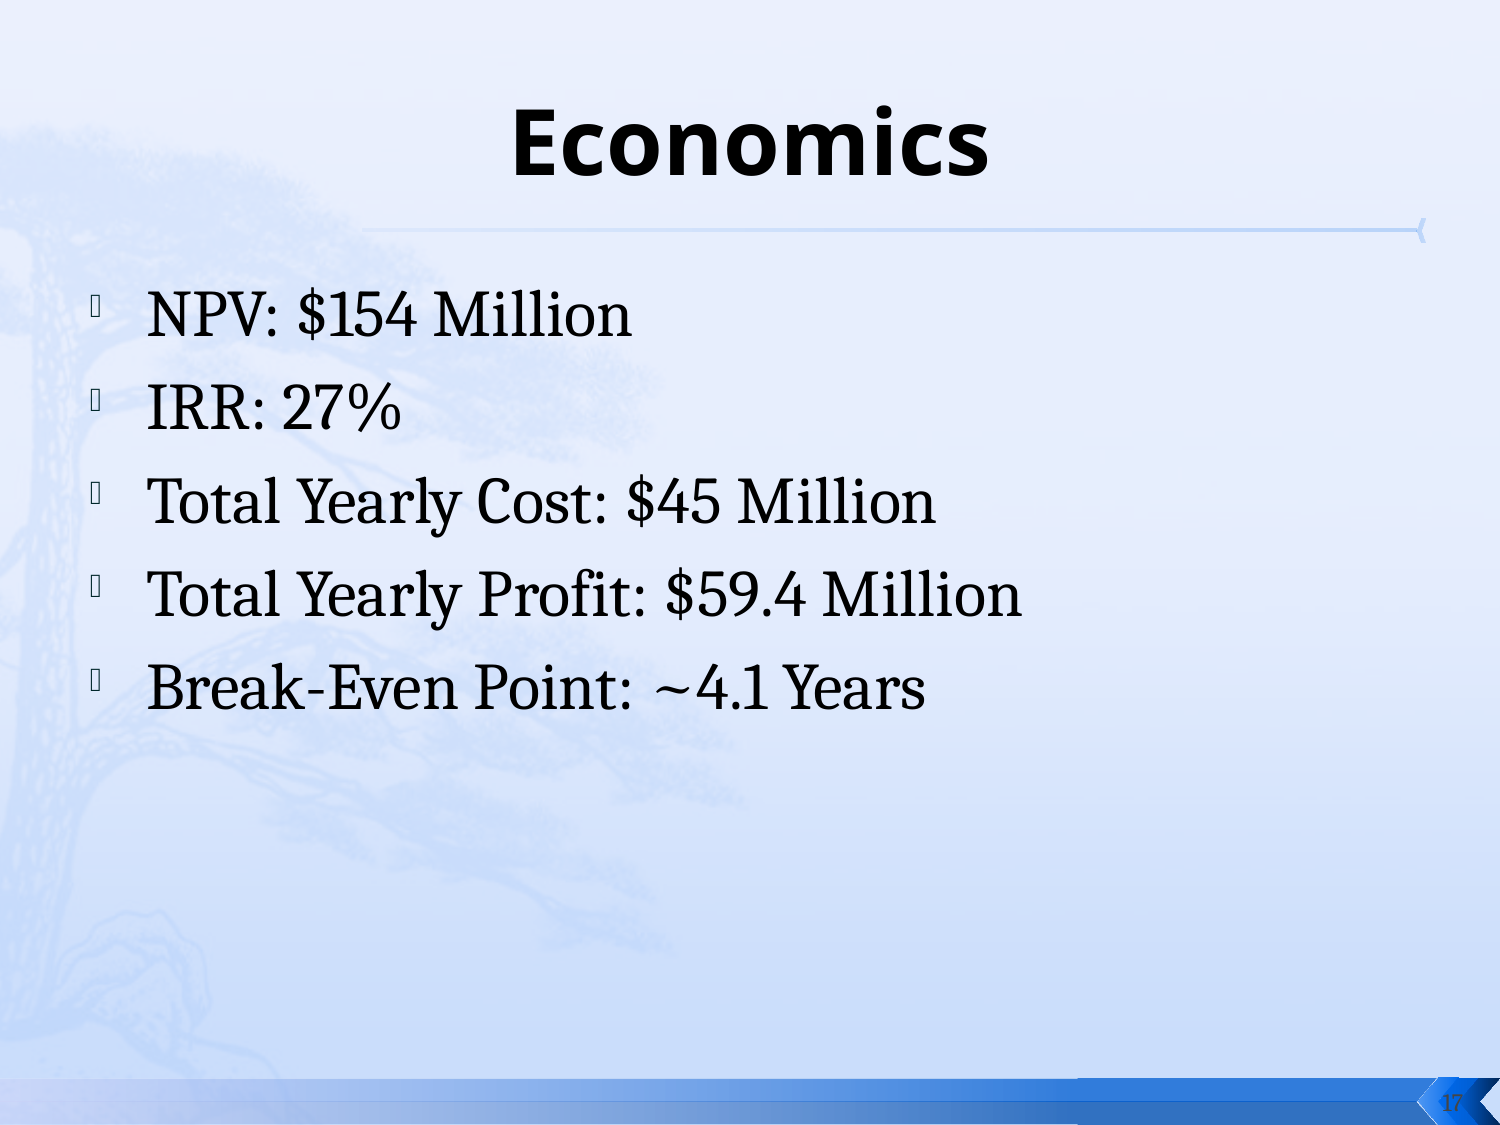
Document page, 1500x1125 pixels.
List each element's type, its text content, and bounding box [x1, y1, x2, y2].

title Economics [75, 45, 1425, 233]
slide_number 17 [1406, 1077, 1500, 1125]
list NPV: $154 Million IRR: 27% Total Yearly Cost: $45 Million Total Yearly Profit: $59.4 Million Break-Even Point: ~4.1 Years [75, 262, 1425, 1005]
